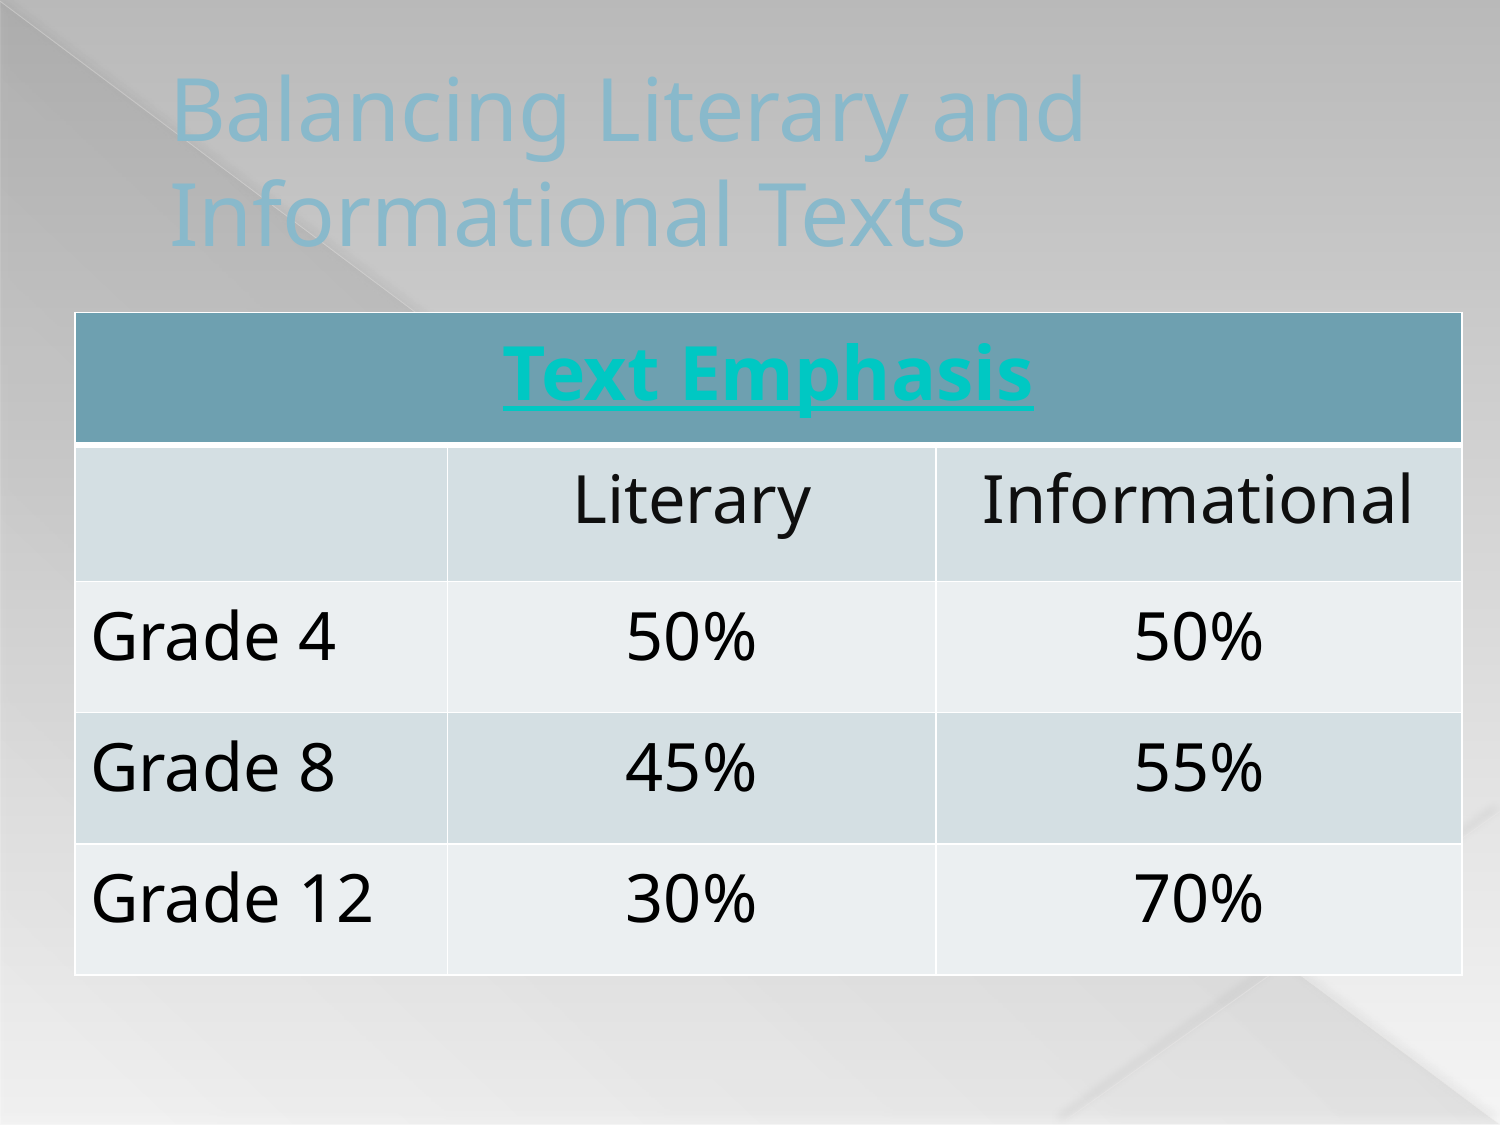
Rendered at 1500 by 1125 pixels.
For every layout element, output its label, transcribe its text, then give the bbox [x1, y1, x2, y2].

table_cell 55% [937, 713, 1461, 843]
table_cell Grade 4 [76, 582, 447, 712]
table_cell 50% [448, 582, 935, 712]
table_cell 45% [448, 713, 935, 843]
table_cell 70% [937, 845, 1461, 974]
table_cell 30% [448, 845, 935, 974]
table_header Text Emphasis [76, 313, 1461, 442]
title Balancing Literary and Informational Texts [75, 43, 1425, 274]
table_cell Grade 12 [76, 845, 447, 974]
table_cell [76, 448, 447, 581]
table_cell 50% [937, 582, 1461, 712]
table_cell Literary [448, 448, 935, 581]
table_cell Grade 8 [76, 713, 447, 843]
table_cell Informational [937, 448, 1461, 581]
